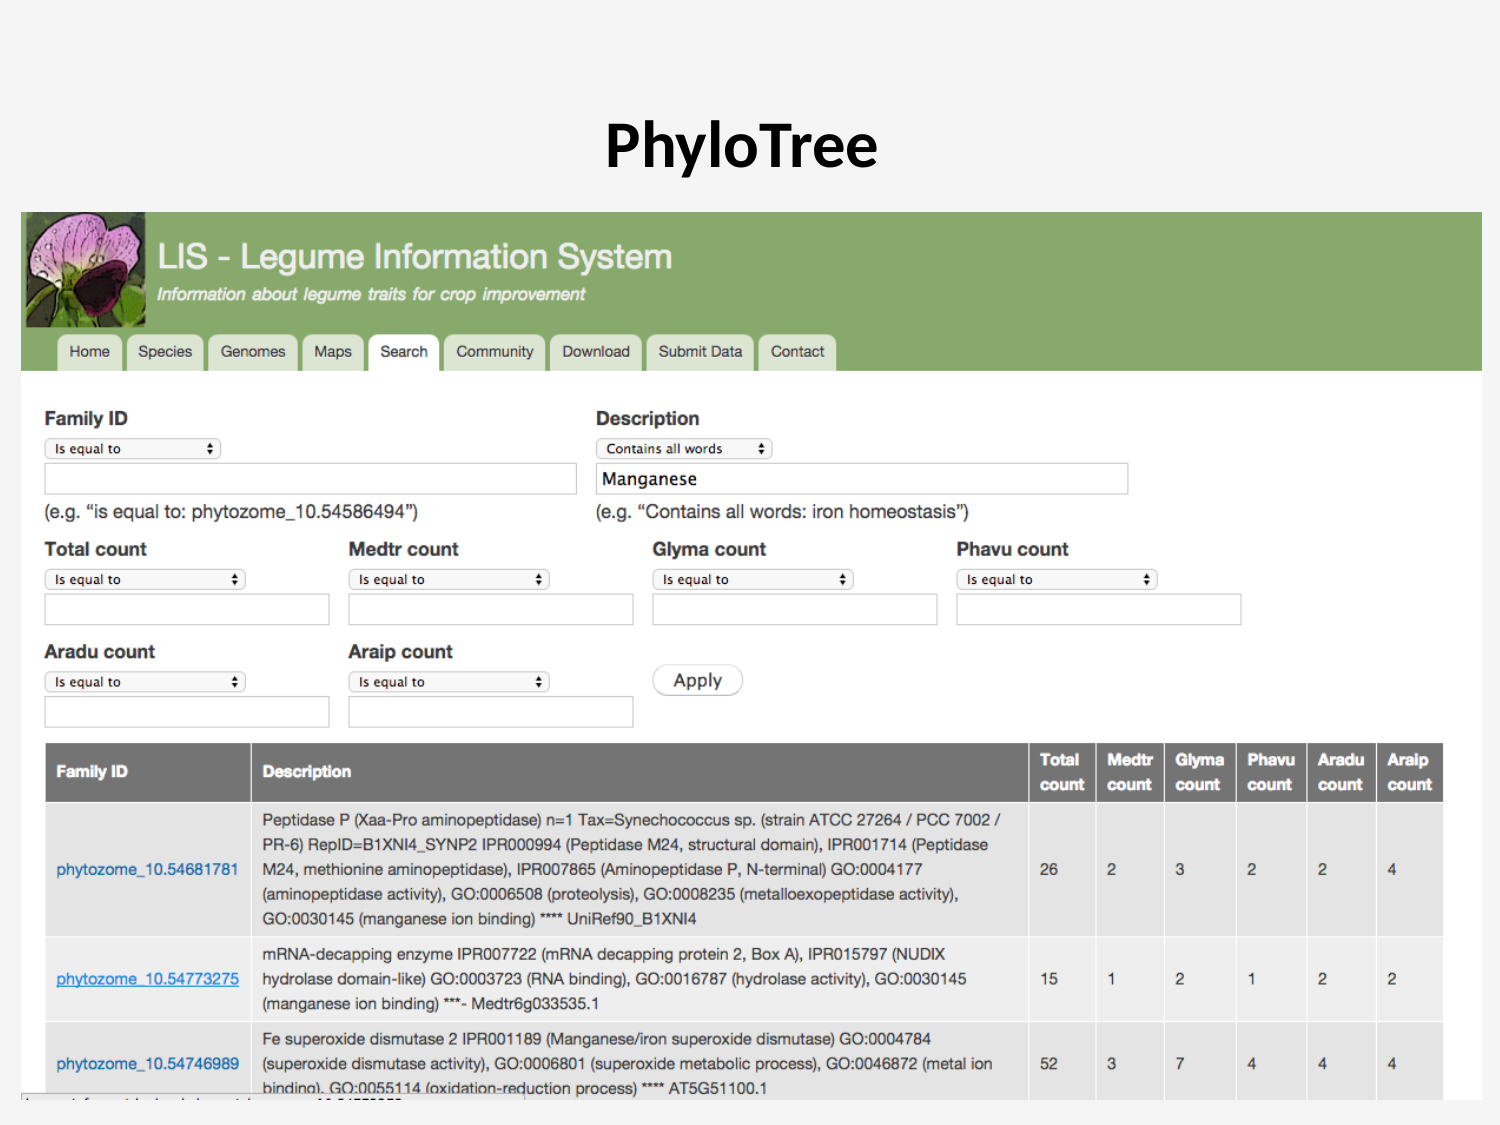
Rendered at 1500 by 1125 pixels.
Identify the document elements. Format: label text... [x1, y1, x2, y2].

title PhyloTree [75, 74, 1425, 209]
picture [21, 212, 1482, 1101]
